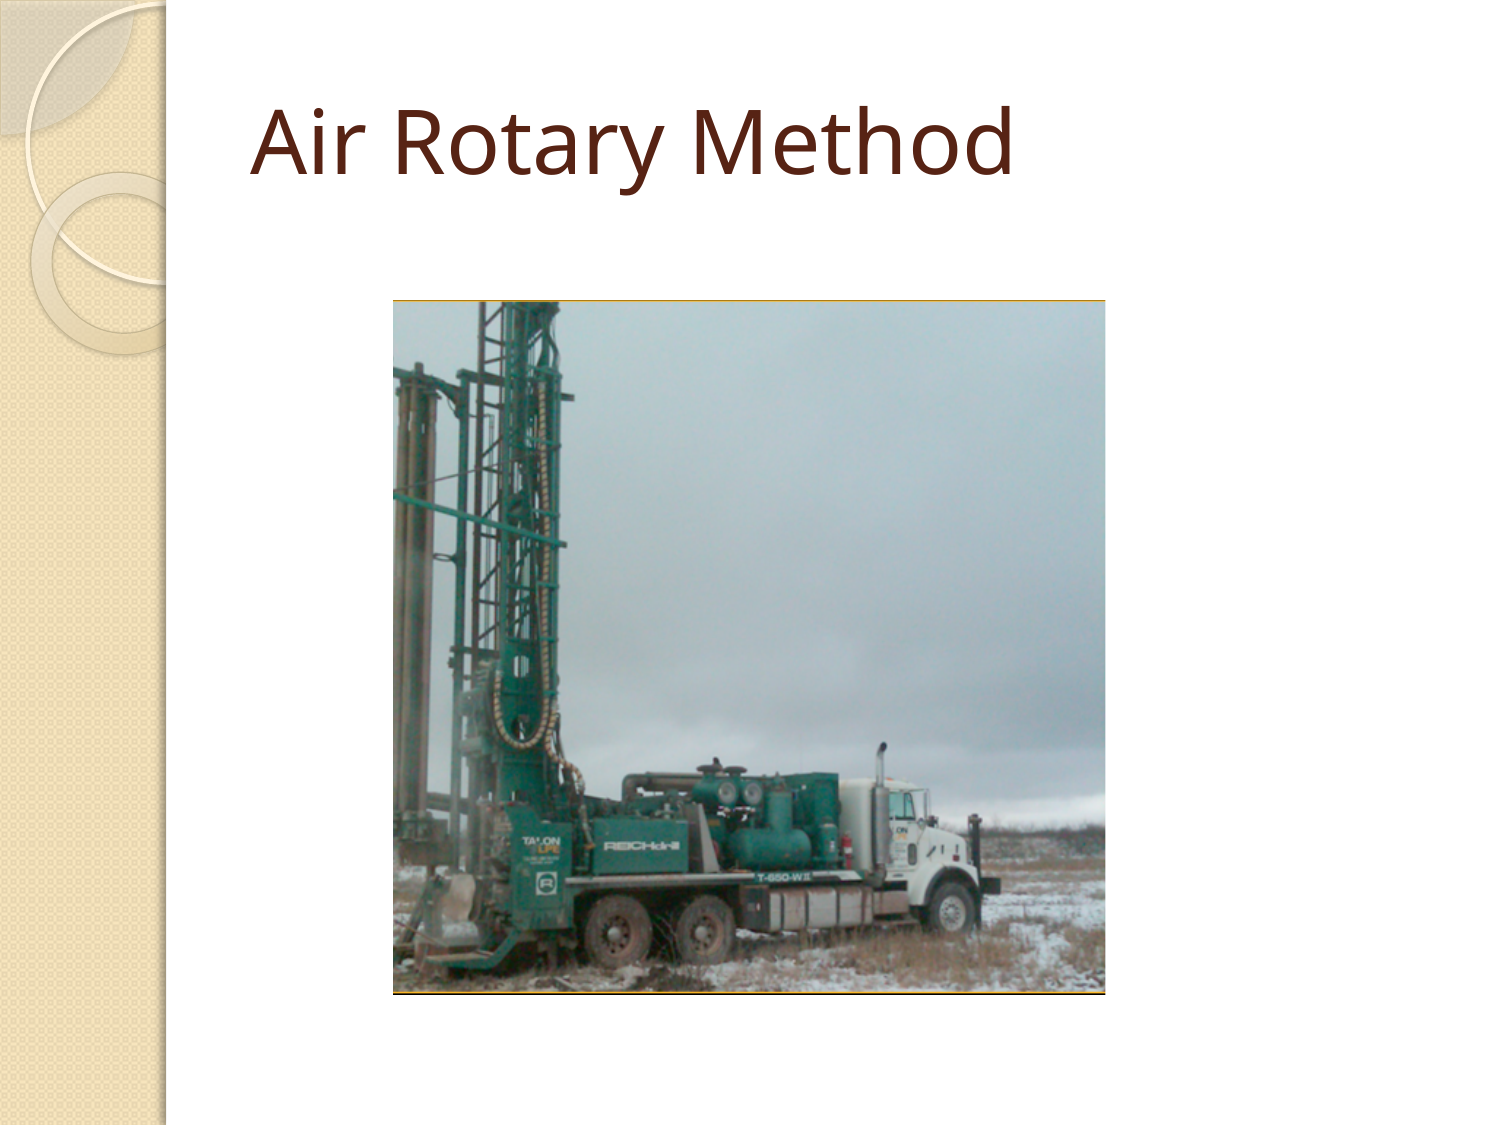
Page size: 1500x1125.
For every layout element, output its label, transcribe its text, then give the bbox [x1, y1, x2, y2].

picture [392, 299, 1106, 996]
title Air Rotary Method [235, 45, 1466, 233]
